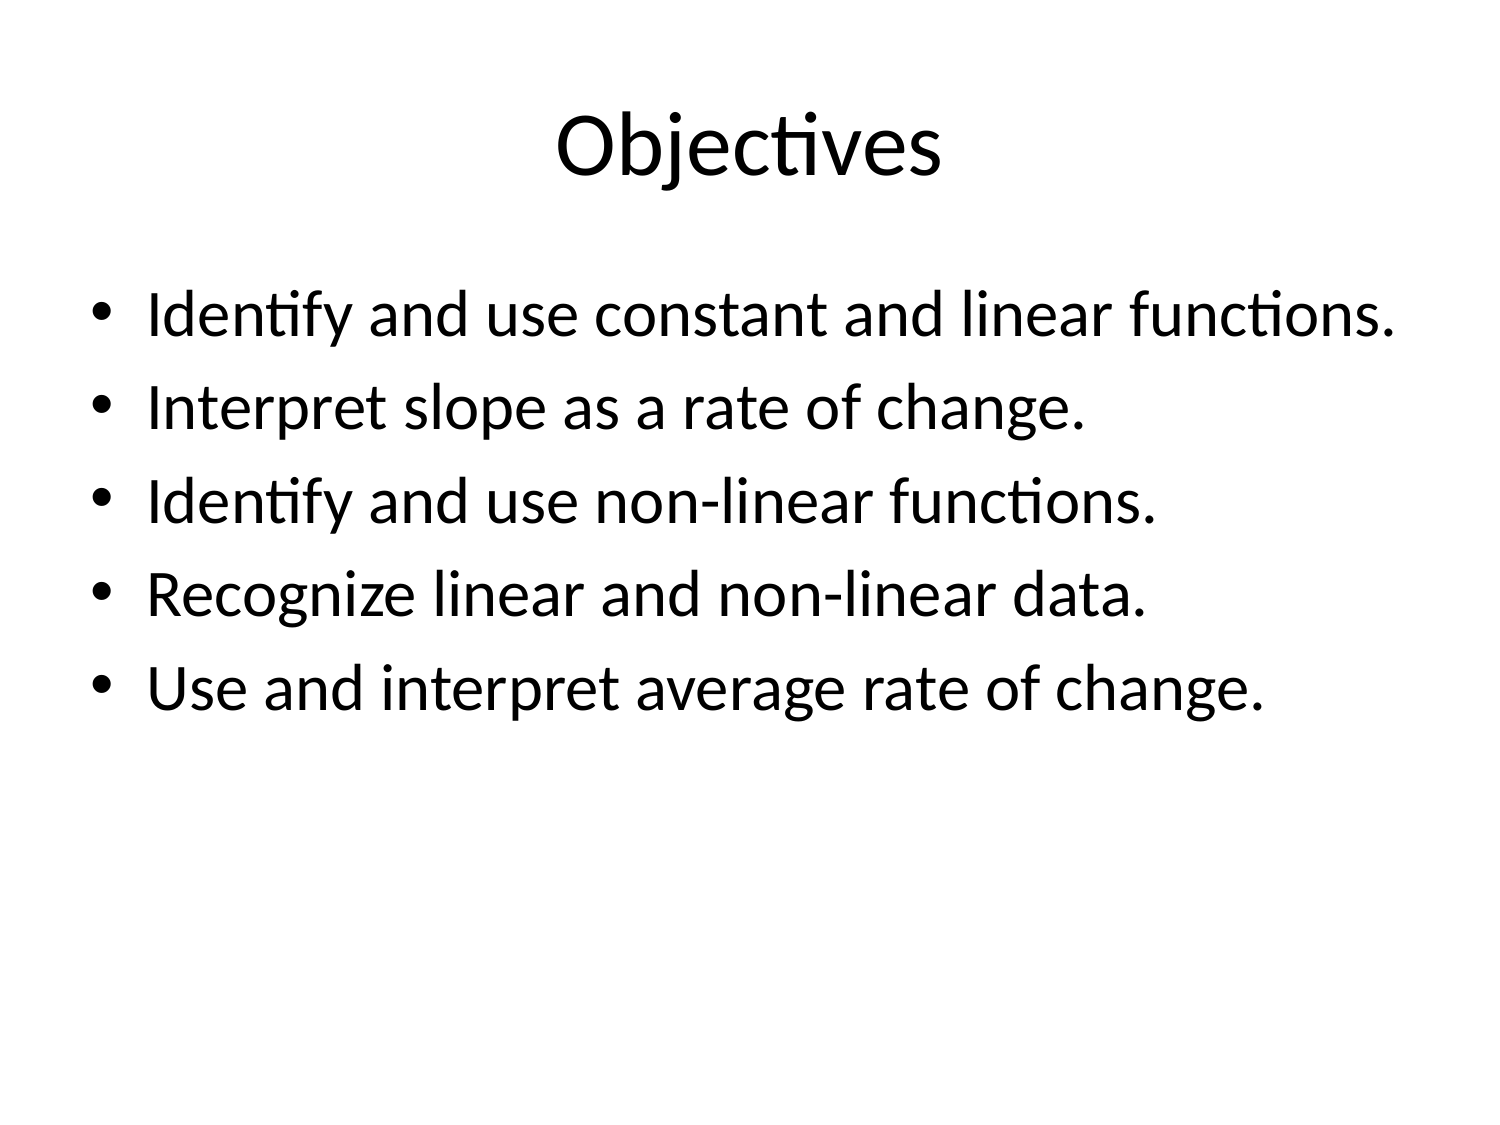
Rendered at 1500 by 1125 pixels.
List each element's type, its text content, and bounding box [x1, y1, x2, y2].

list Identify and use constant and linear functions. Interpret slope as a rate of change. Identify and use non-linear functions. Recognize linear and non-linear data. Use and interpret average rate of change. [75, 262, 1425, 1005]
title Objectives [75, 45, 1425, 233]
